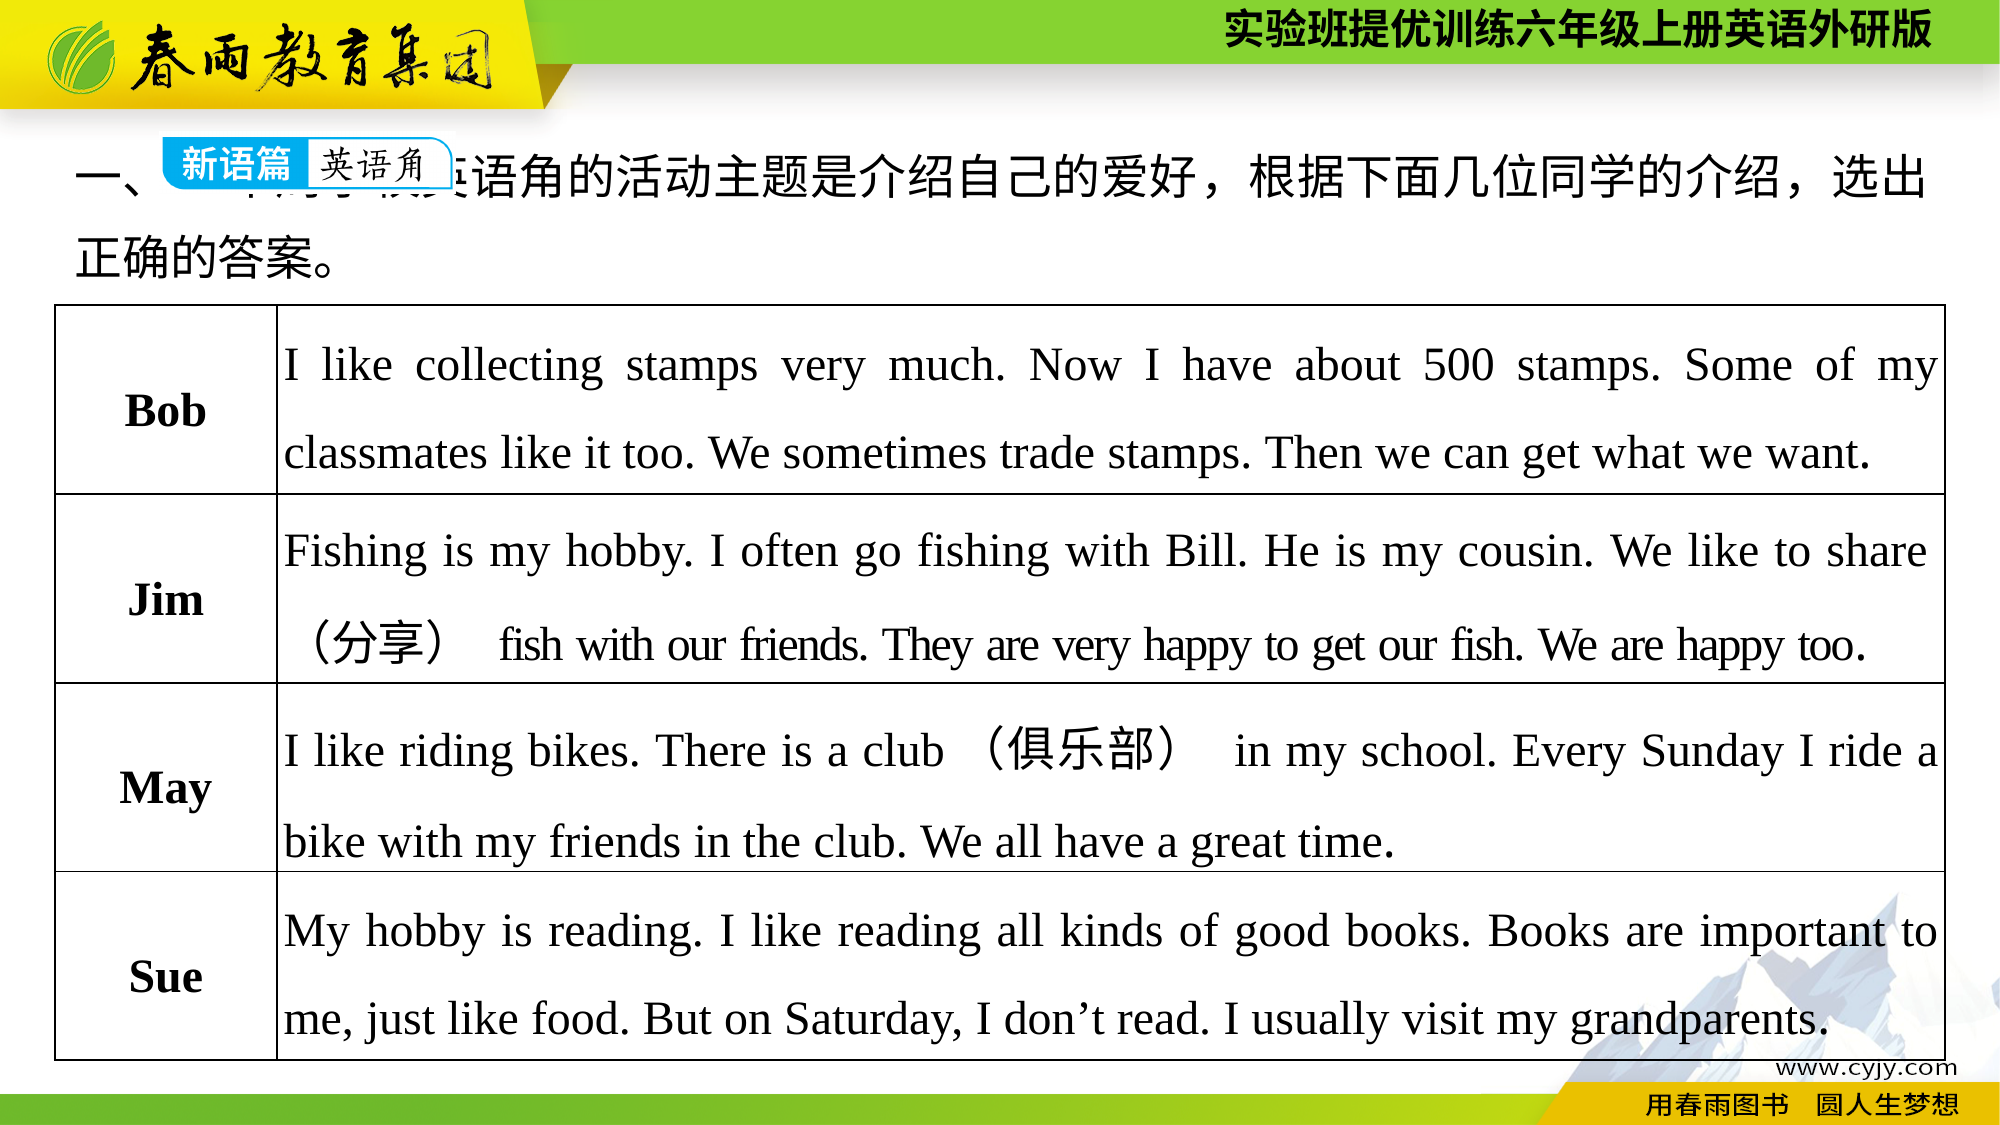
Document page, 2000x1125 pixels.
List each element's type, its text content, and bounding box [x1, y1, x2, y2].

table_cell I like riding bikes. There is a club（俱乐部） in my school. Every Sunday I ride a bike with my friends in the club. We all have a great time. [278, 684, 1944, 871]
table_header I like collecting stamps very much. Now I have about 500 stamps. Some of my classmates like it too. We sometimes trade stamps. Then we can get what we want. [278, 306, 1944, 493]
table_cell Sue [56, 872, 276, 1059]
table_header Bob [56, 306, 276, 493]
table_cell Fishing is my hobby. I often go fishing with Bill. He is my cousin. We like to share（分享） fish with our friends. They are very happy to get our fish. We are happy too. [278, 495, 1944, 682]
table_cell Jim [56, 495, 276, 682]
table_cell My hobby is reading. I like reading all kinds of good books. Books are important to me, just like food. But on Saturday, I don’t read. I usually visit my grandparents. [278, 872, 1944, 1059]
table_cell May [56, 684, 276, 871]
list 一、 本周学校英语角的活动主题是介绍自己的爱好，根据下面几位同学的介绍，选出正确的答案。 [59, 116, 1944, 292]
picture [0, 0, 2000, 1125]
